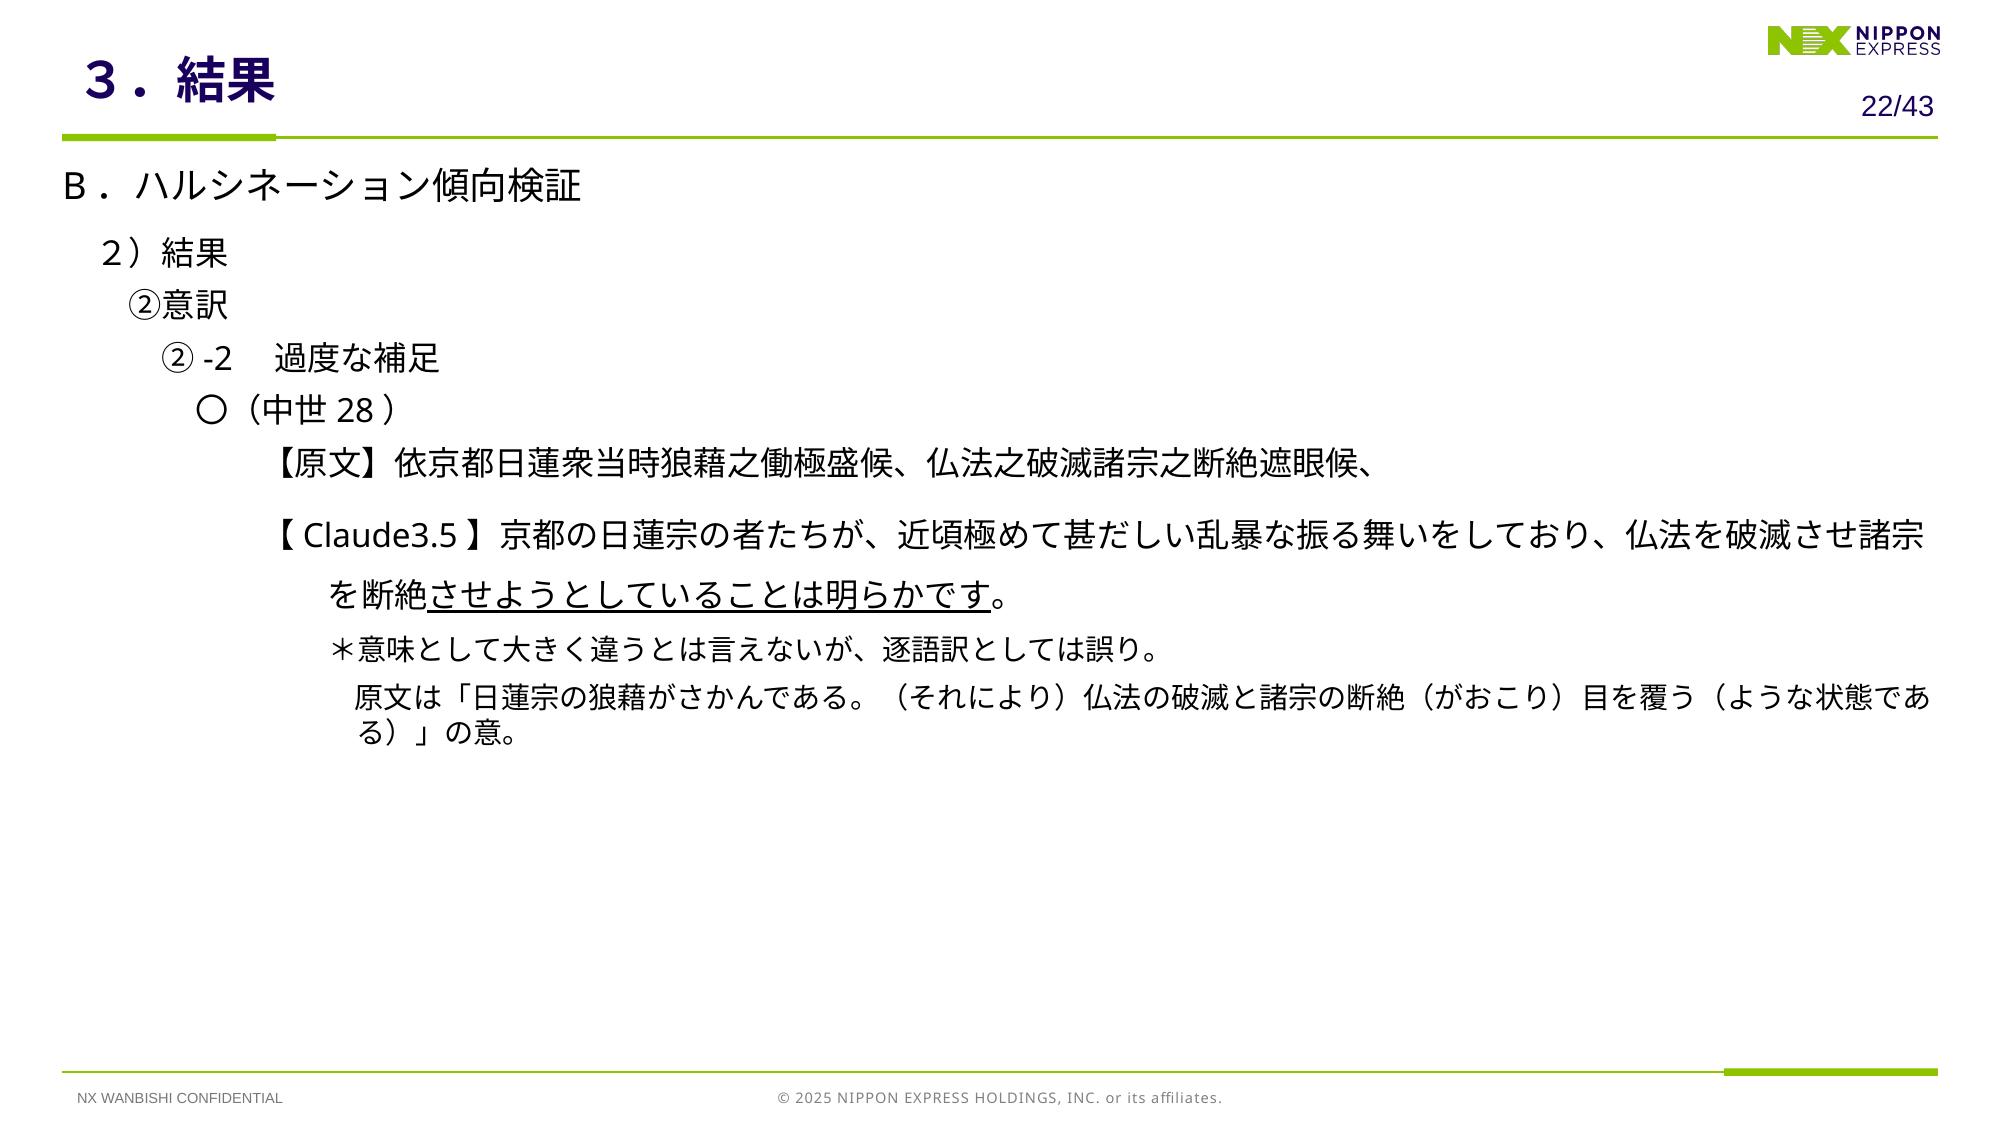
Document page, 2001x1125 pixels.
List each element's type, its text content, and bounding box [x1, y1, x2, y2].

list B．ハルシネーション傾向検証 ２）結果 ②意訳 ②-2 過度な補足 〇（中世28） 【原文】依京都日蓮衆当時狼藉之働極盛候、仏法之破滅諸宗之断絶遮眼候、 【Claude3.5】京都の日蓮宗の者たちが、近頃極めて甚だしい乱暴な振る舞いをしており、仏法を破滅させ諸宗を断絶させようとしていることは明らかです。 ＊意味として大きく違うとは言えないが、逐語訳としては誤り。 原文は「日蓮宗の狼藉がさかんである。（それにより）仏法の破滅と諸宗の断絶（がおこり）目を覆う（ような状態である）」の意。 [62, 162, 1939, 791]
slide_number 21/43 [1848, 87, 1935, 123]
title ３．結果 [62, 41, 1742, 103]
footer NX WANBISHI CONFIDENTIAL [62, 1086, 738, 1110]
picture [1768, 26, 1940, 55]
